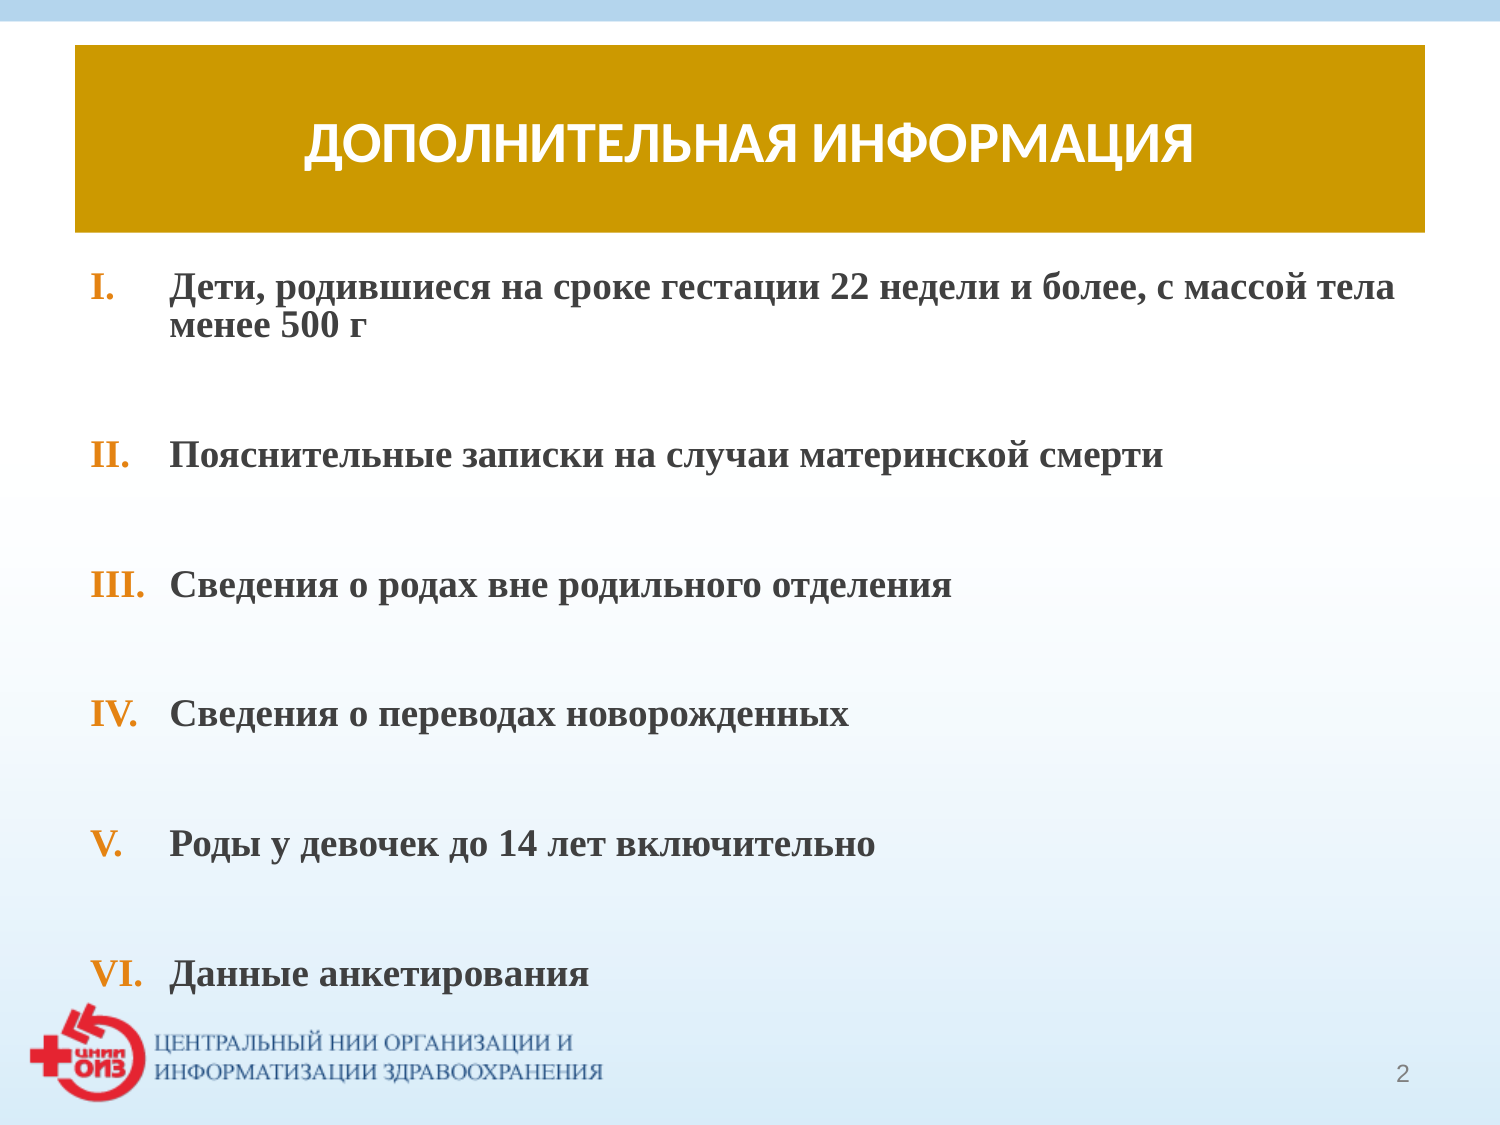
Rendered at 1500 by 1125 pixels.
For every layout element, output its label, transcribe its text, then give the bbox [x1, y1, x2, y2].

picture [0, 0, 1500, 1125]
list Дети, родившиеся на сроке гестации 22 недели и более, с массой тела менее 500 г Пояснительные записки на случаи материнской смерти Сведения о родах вне родильного отделения Сведения о переводах новорожденных Роды у девочек до 14 лет включительно Данные анкетирования [75, 262, 1425, 1005]
slide_number 2 [1074, 1042, 1425, 1103]
title ДОПОЛНИТЕЛЬНАЯ ИНФОРМАЦИЯ [75, 45, 1425, 233]
